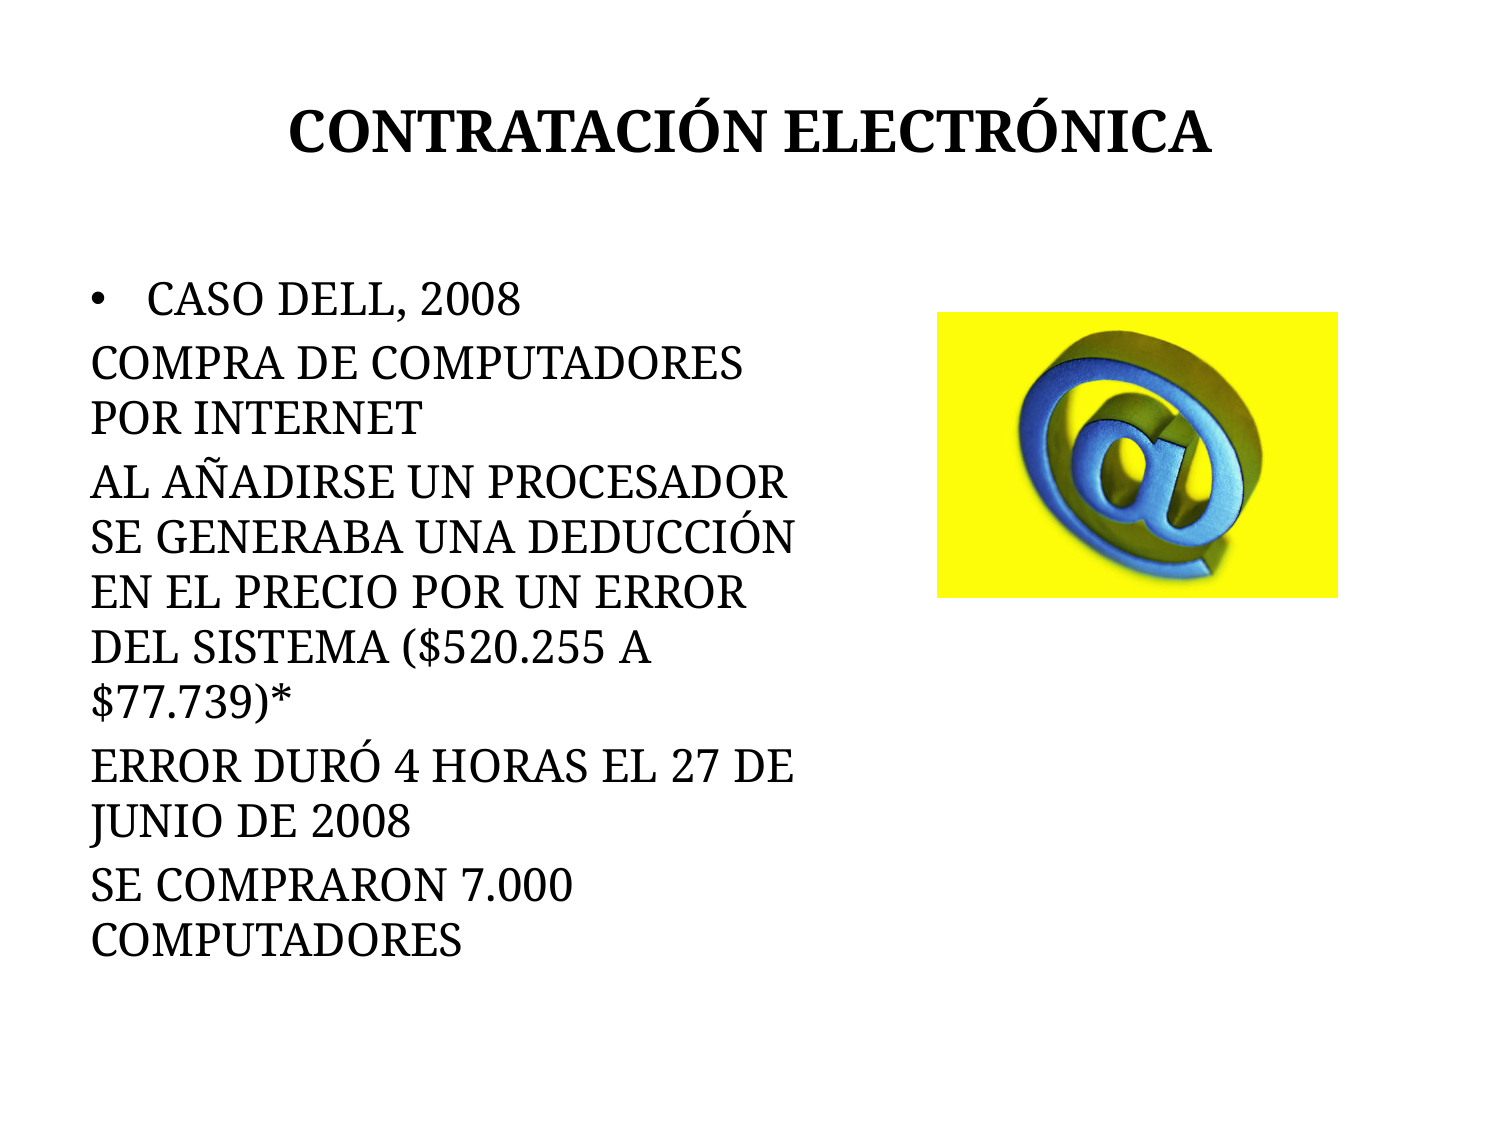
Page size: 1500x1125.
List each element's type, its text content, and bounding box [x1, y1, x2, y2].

picture [937, 312, 1338, 599]
title CONTRATACIÓN ELECTRÓNICA [75, 45, 1425, 213]
list CASO DELL, 2008 COMPRA DE COMPUTADORES POR INTERNET AL AÑADIRSE UN PROCESADOR SE GENERABA UNA DEDUCCIÓN EN EL PRECIO POR UN ERROR DEL SISTEMA ($520.255 A $77.739)* ERROR DURÓ 4 HORAS EL 27 DE JUNIO DE 2008 SE COMPRARON 7.000 COMPUTADORES [75, 262, 863, 1005]
